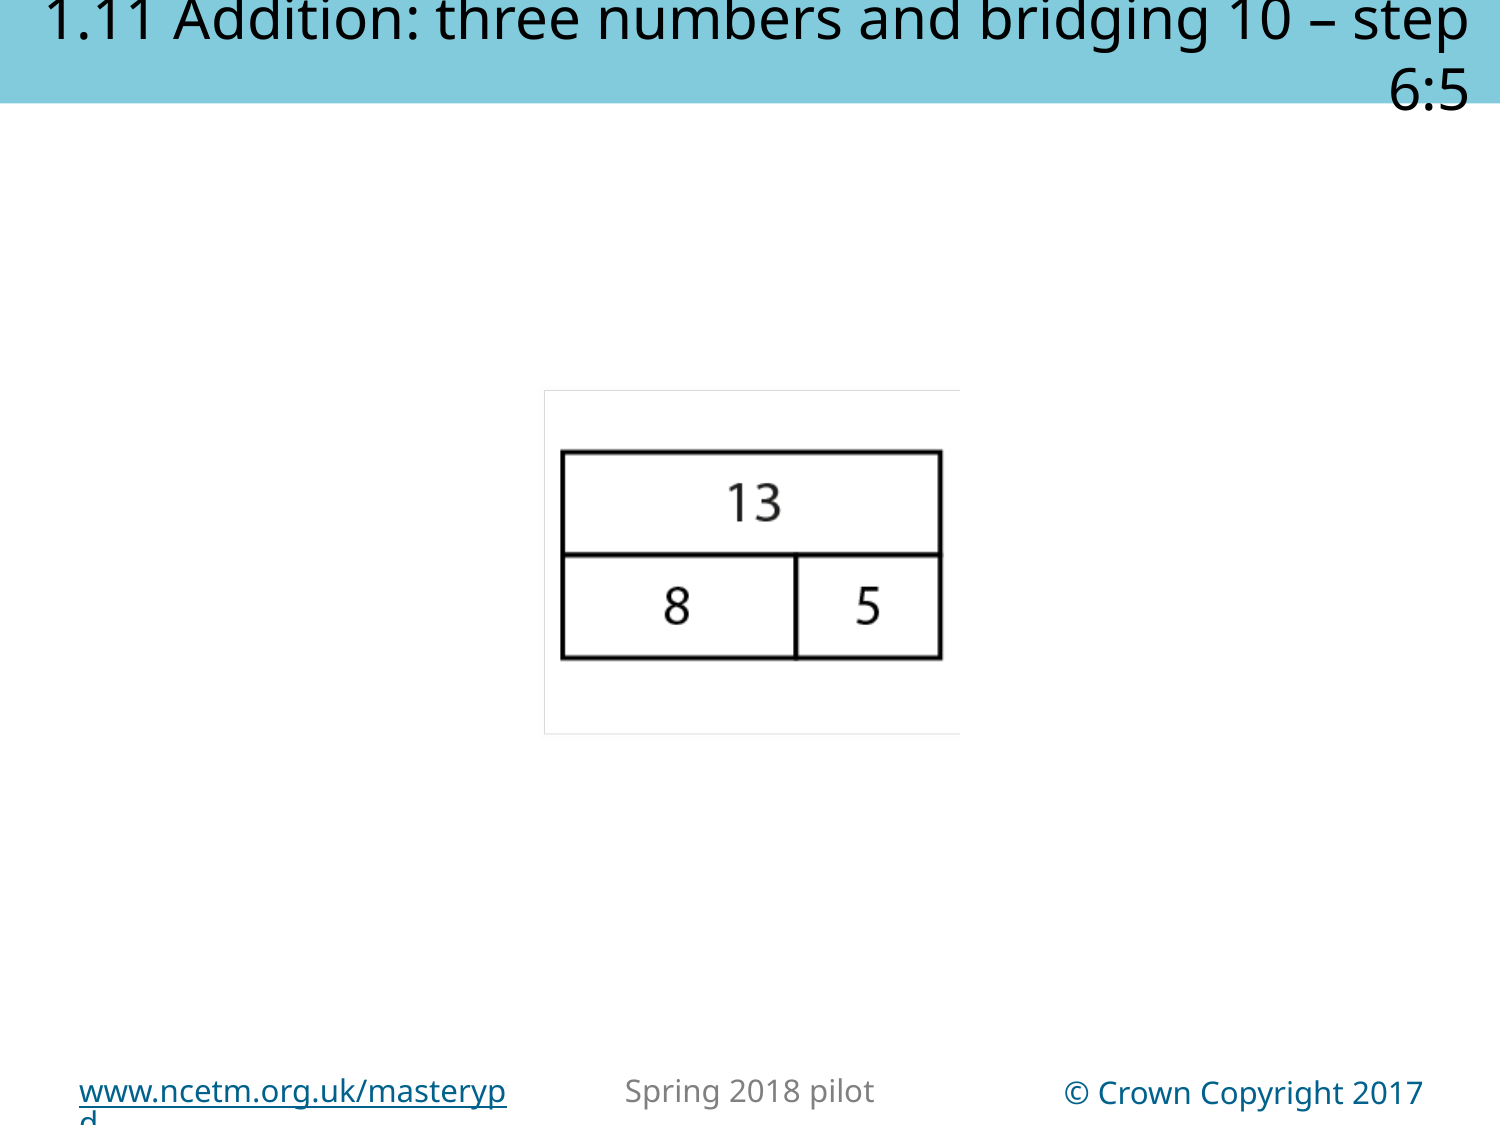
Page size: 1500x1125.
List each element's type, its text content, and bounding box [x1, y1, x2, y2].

picture [540, 385, 960, 740]
list 1.11 Addition: three numbers and bridging 10 – step 6:5 [0, 0, 1500, 104]
